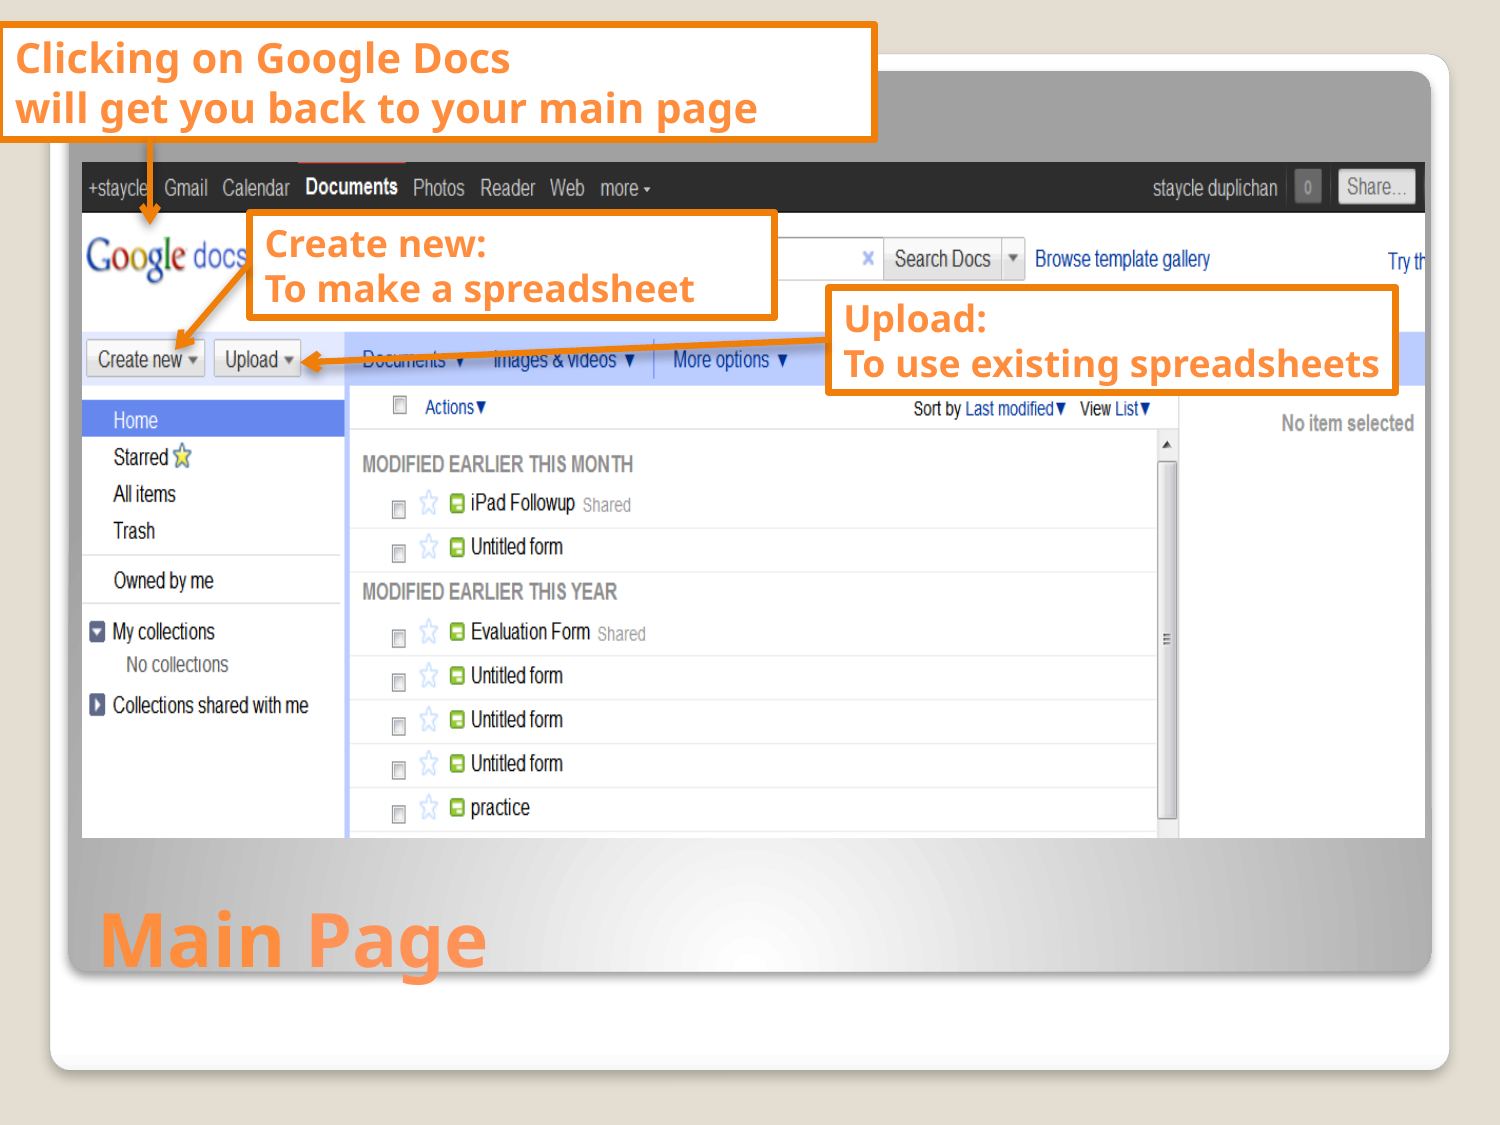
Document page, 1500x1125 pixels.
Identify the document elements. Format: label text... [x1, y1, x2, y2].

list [82, 162, 1426, 838]
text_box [299, 340, 788, 363]
title Main Page [82, 850, 1425, 990]
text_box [174, 262, 251, 351]
text_box Clicking on Google Docs will get you back to your main page [0, 21, 878, 143]
